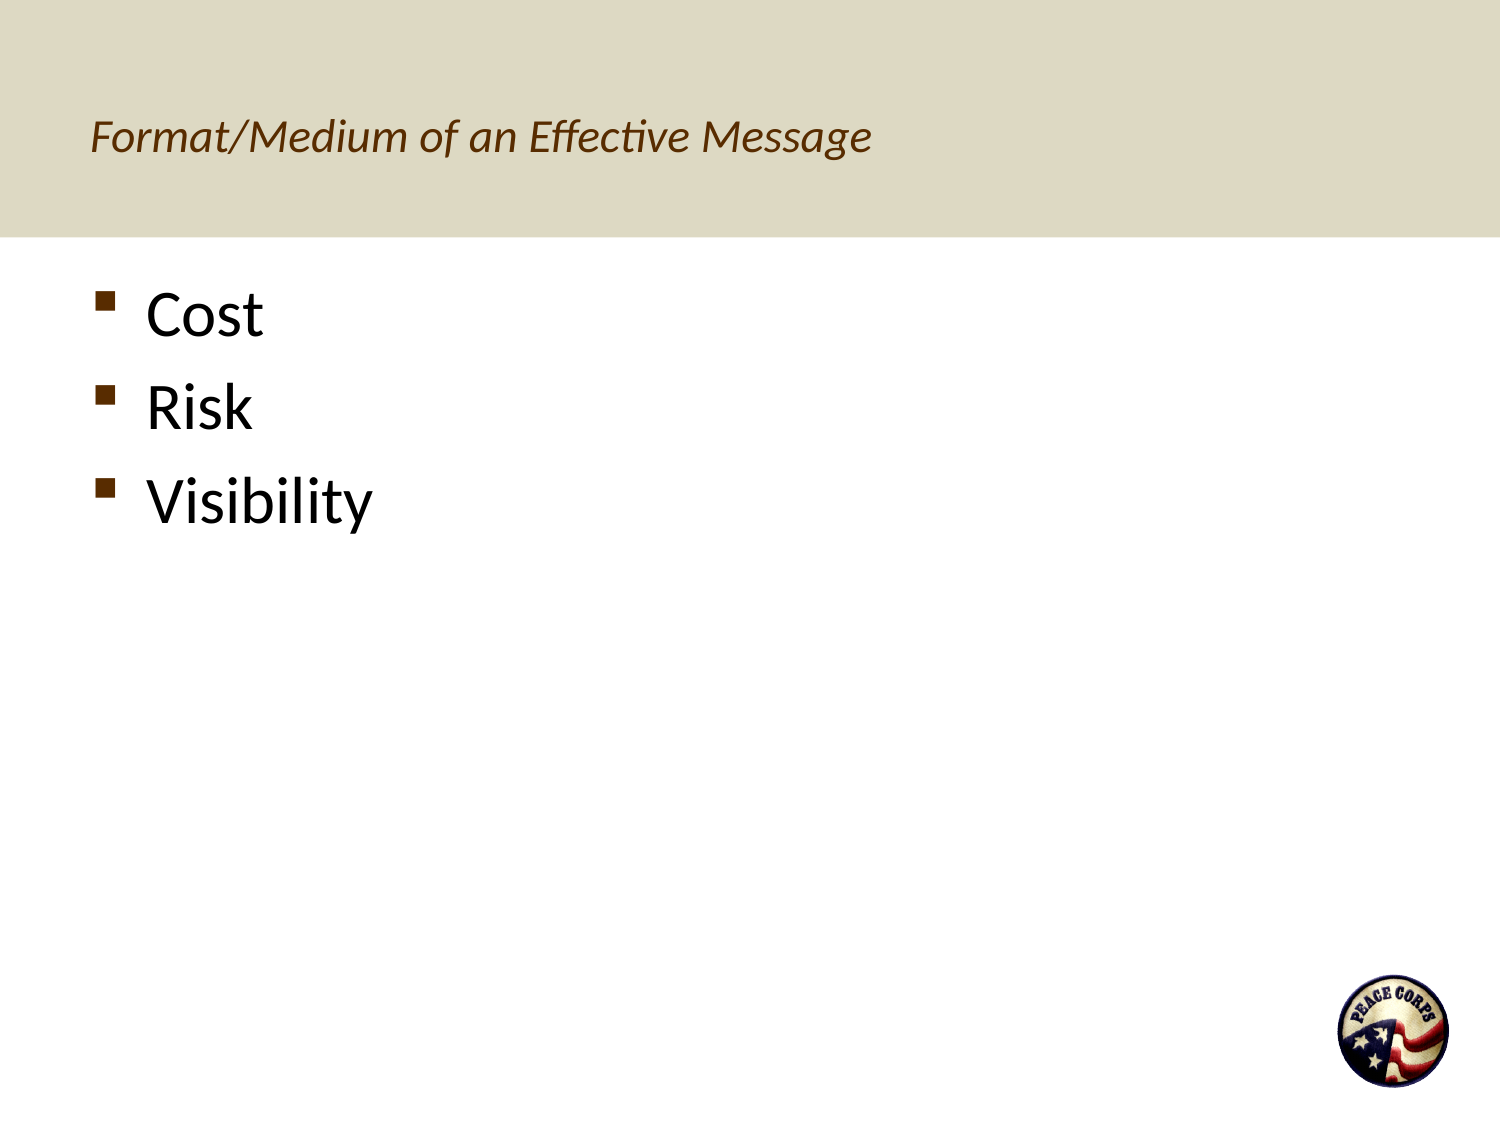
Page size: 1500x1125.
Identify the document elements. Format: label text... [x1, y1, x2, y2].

title Format/Medium of an Effective Message [75, 45, 1425, 233]
list Cost Risk Visibility [75, 262, 1425, 1005]
